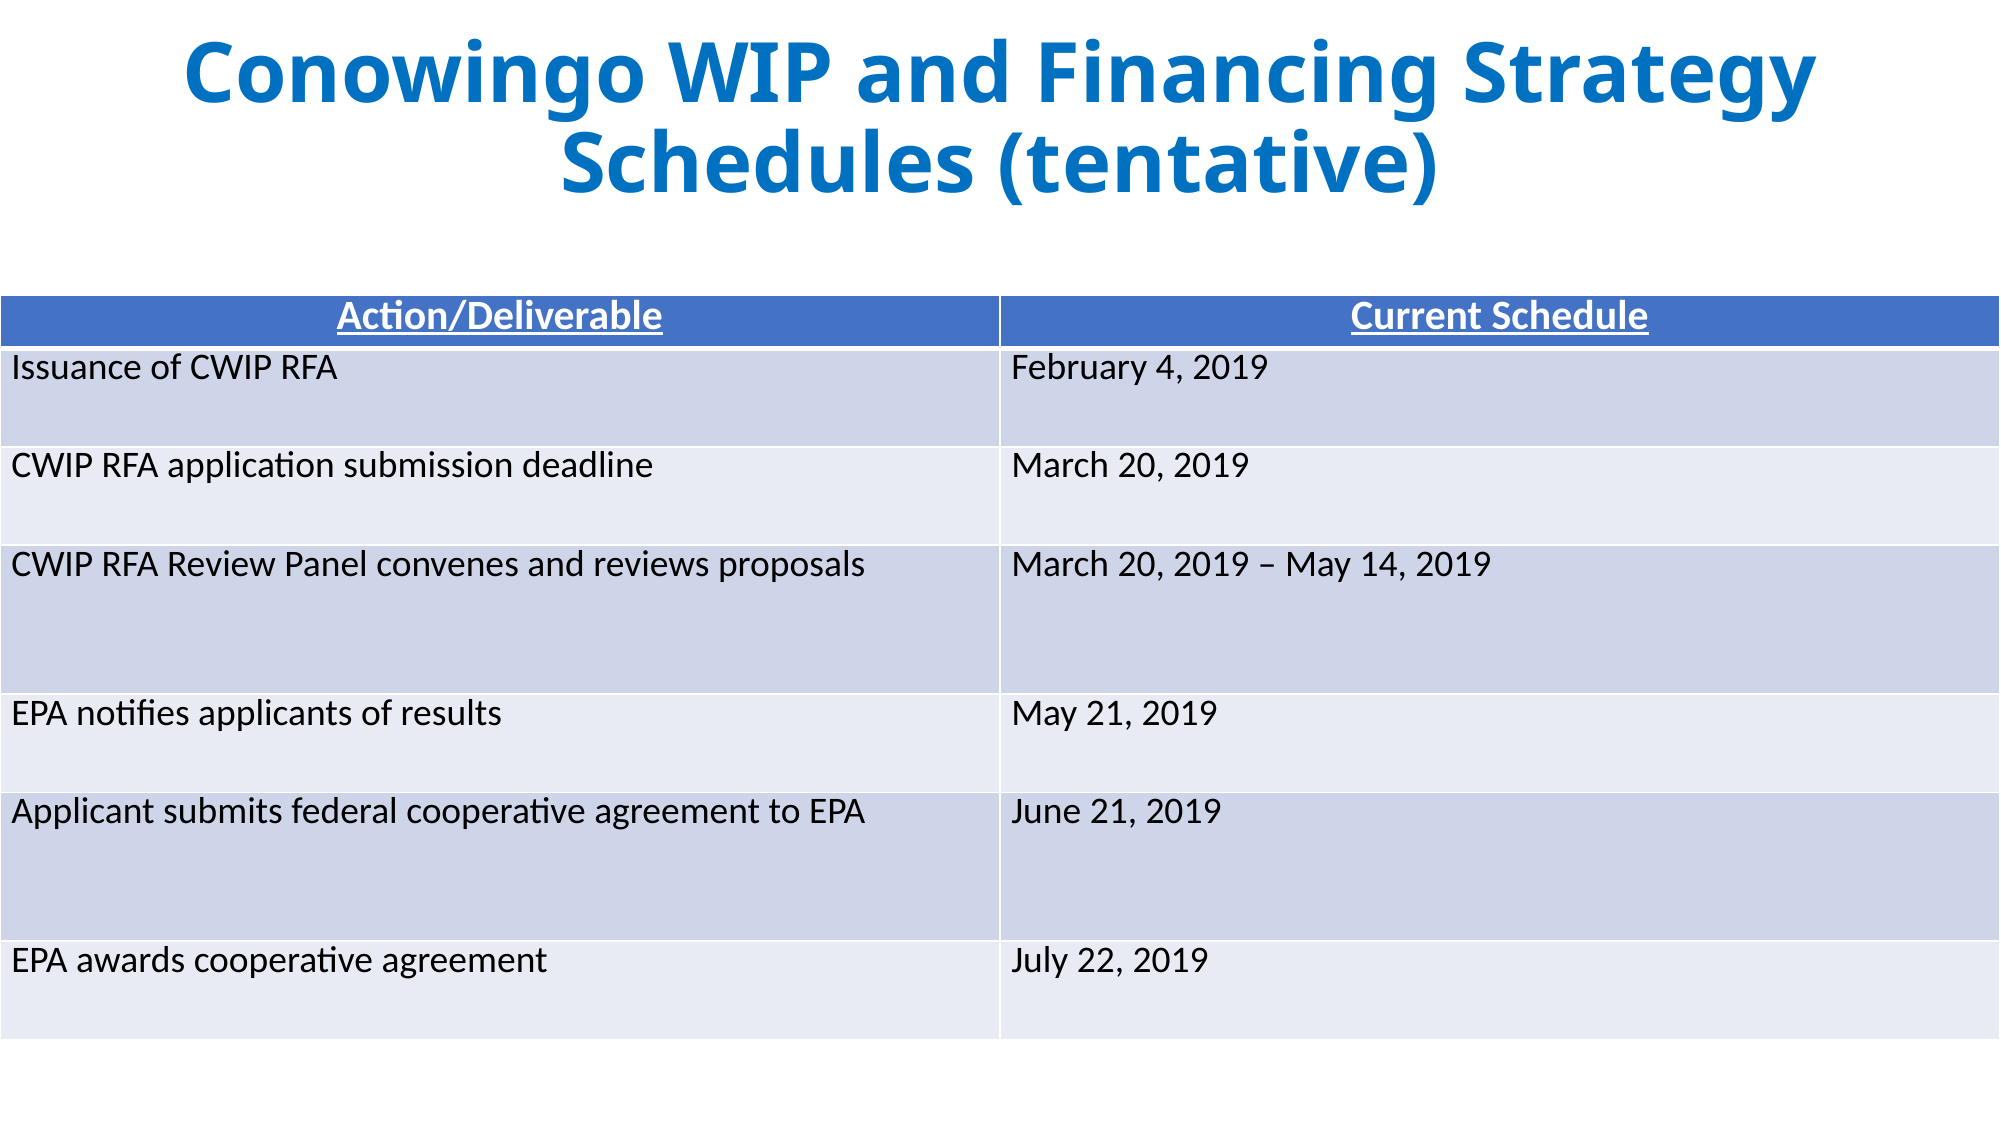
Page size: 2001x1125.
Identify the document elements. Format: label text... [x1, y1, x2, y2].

table_header Action/Deliverable [1, 296, 999, 346]
table_cell CWIP RFA Review Panel convenes and reviews proposals [1, 546, 999, 693]
table_cell February 4, 2019 [1001, 351, 1999, 446]
table_cell EPA awards cooperative agreement [1, 942, 999, 1039]
table_cell CWIP RFA application submission deadline [1, 448, 999, 544]
table_cell Applicant submits federal cooperative agreement to EPA [1, 793, 999, 940]
table_cell March 20, 2019 – May 14, 2019 [1001, 546, 1999, 693]
table_cell June 21, 2019 [1001, 793, 1999, 940]
table_header Current Schedule [1001, 296, 1999, 346]
table_cell Issuance of CWIP RFA [1, 351, 999, 446]
table_cell July 22, 2019 [1001, 942, 1999, 1039]
table_cell March 20, 2019 [1001, 448, 1999, 544]
table_cell EPA notifies applicants of results [1, 695, 999, 792]
table_cell May 21, 2019 [1001, 695, 1999, 792]
title Conowingo WIP and Financing Strategy Schedules (tentative) [137, 41, 1863, 200]
